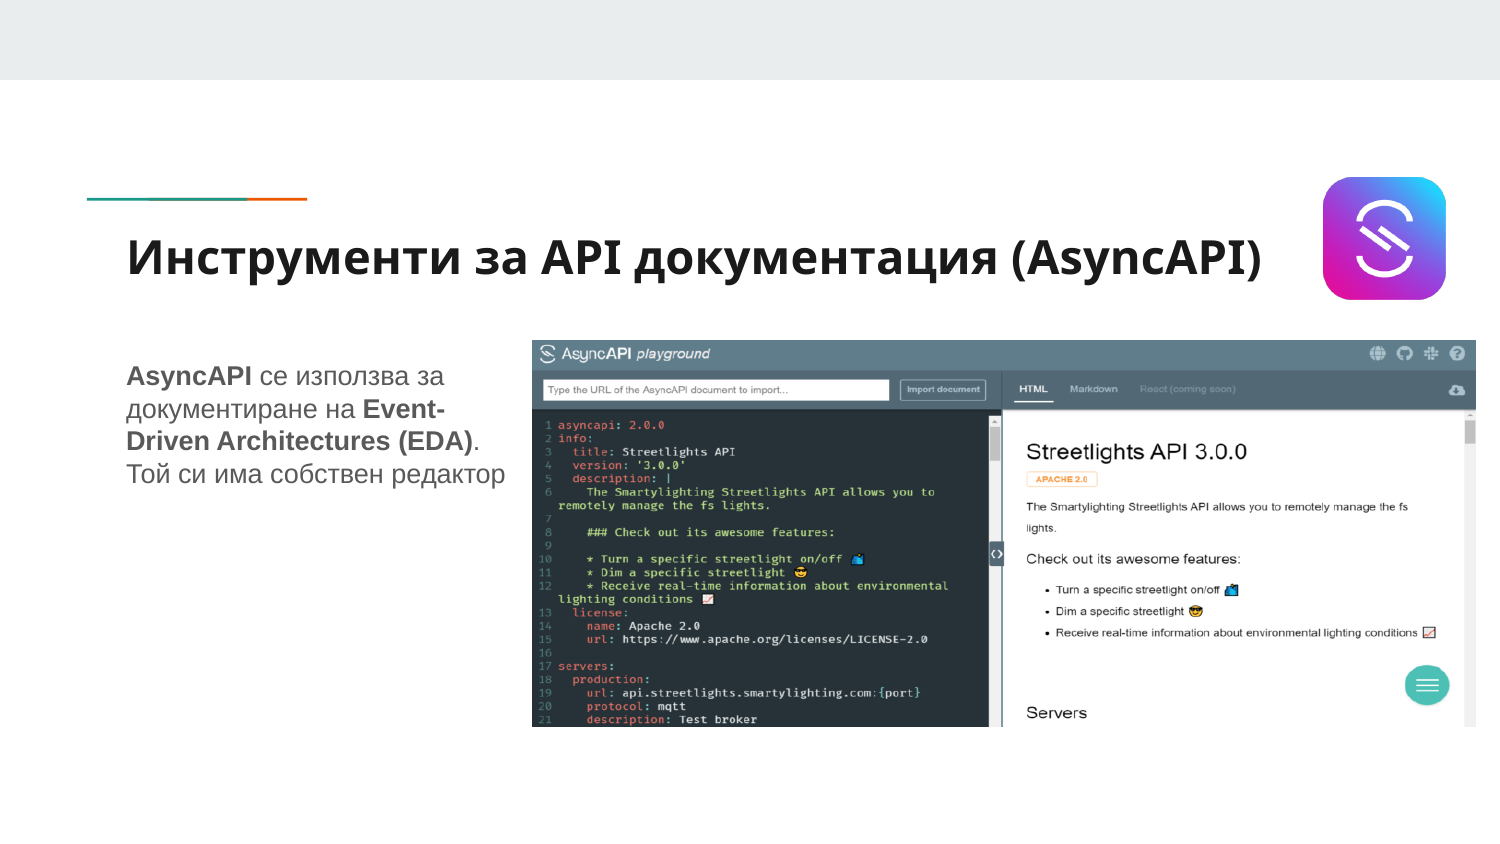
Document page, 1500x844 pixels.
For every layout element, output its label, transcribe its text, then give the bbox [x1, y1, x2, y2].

title Инструменти за API документация (AsyncAPI) [111, 212, 1317, 300]
picture [1322, 176, 1446, 300]
picture [532, 340, 1476, 727]
text_box AsyncAPI се използва за документиране на Event-Driven Architectures (EDA). Той си има собствен редактор [110, 343, 526, 787]
